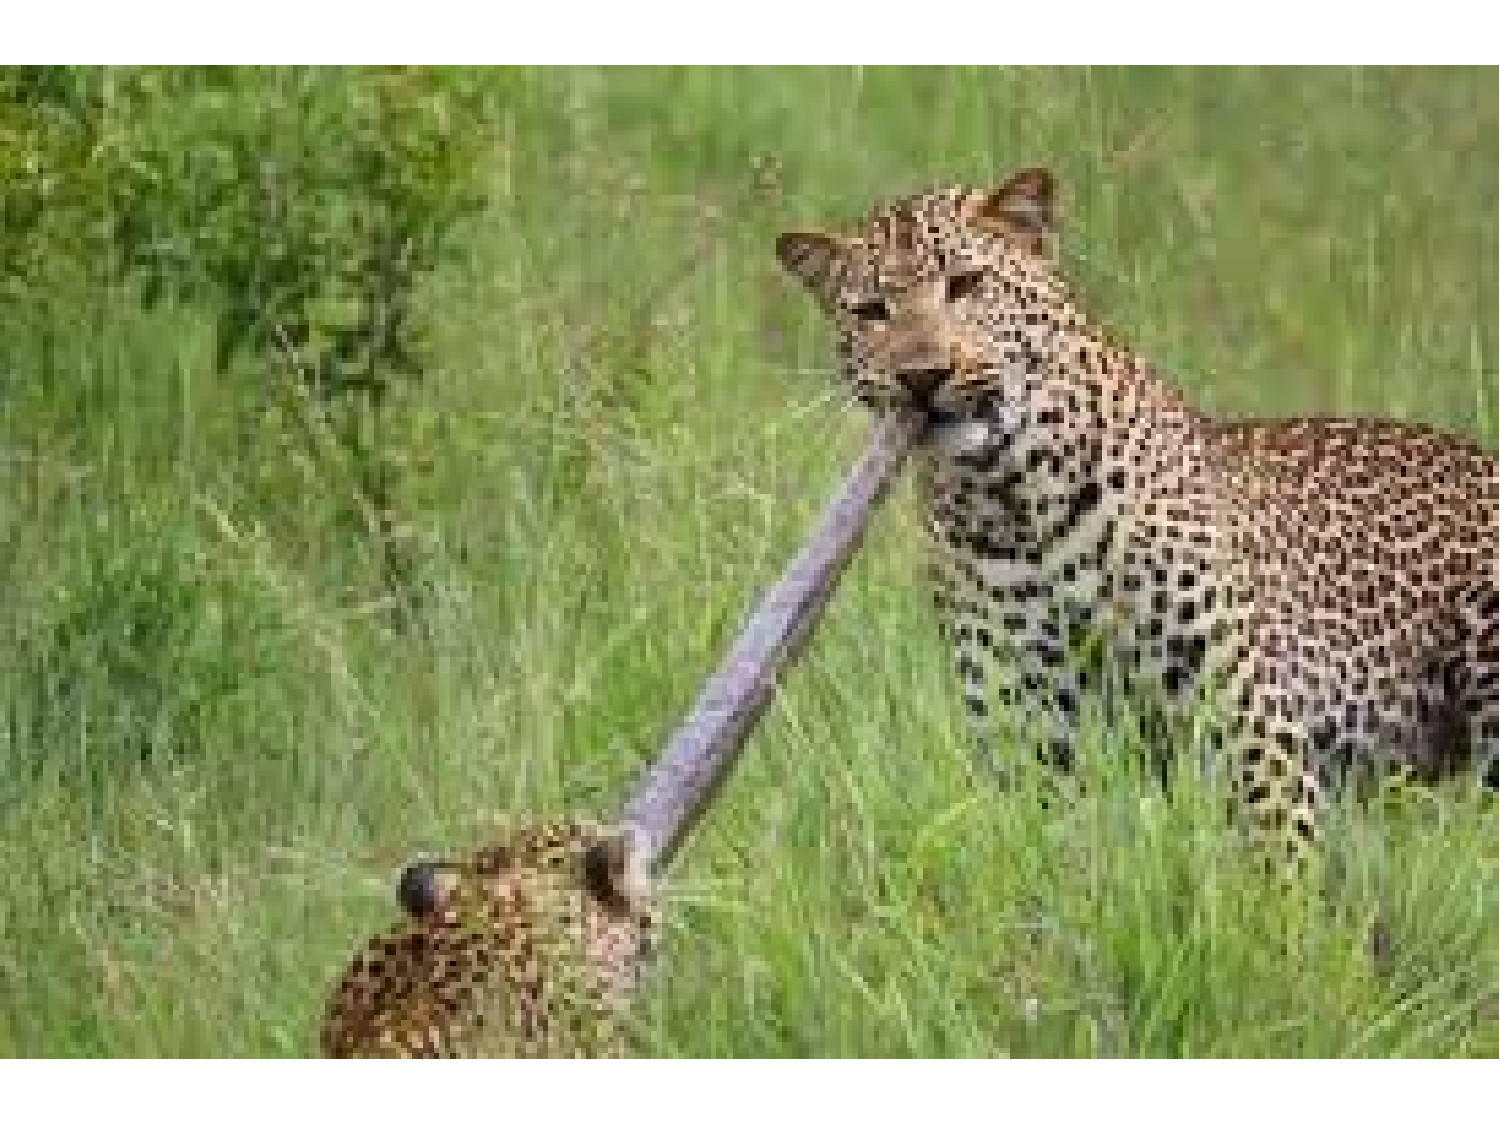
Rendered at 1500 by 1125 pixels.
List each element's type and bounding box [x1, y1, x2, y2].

picture [0, 64, 1499, 1059]
